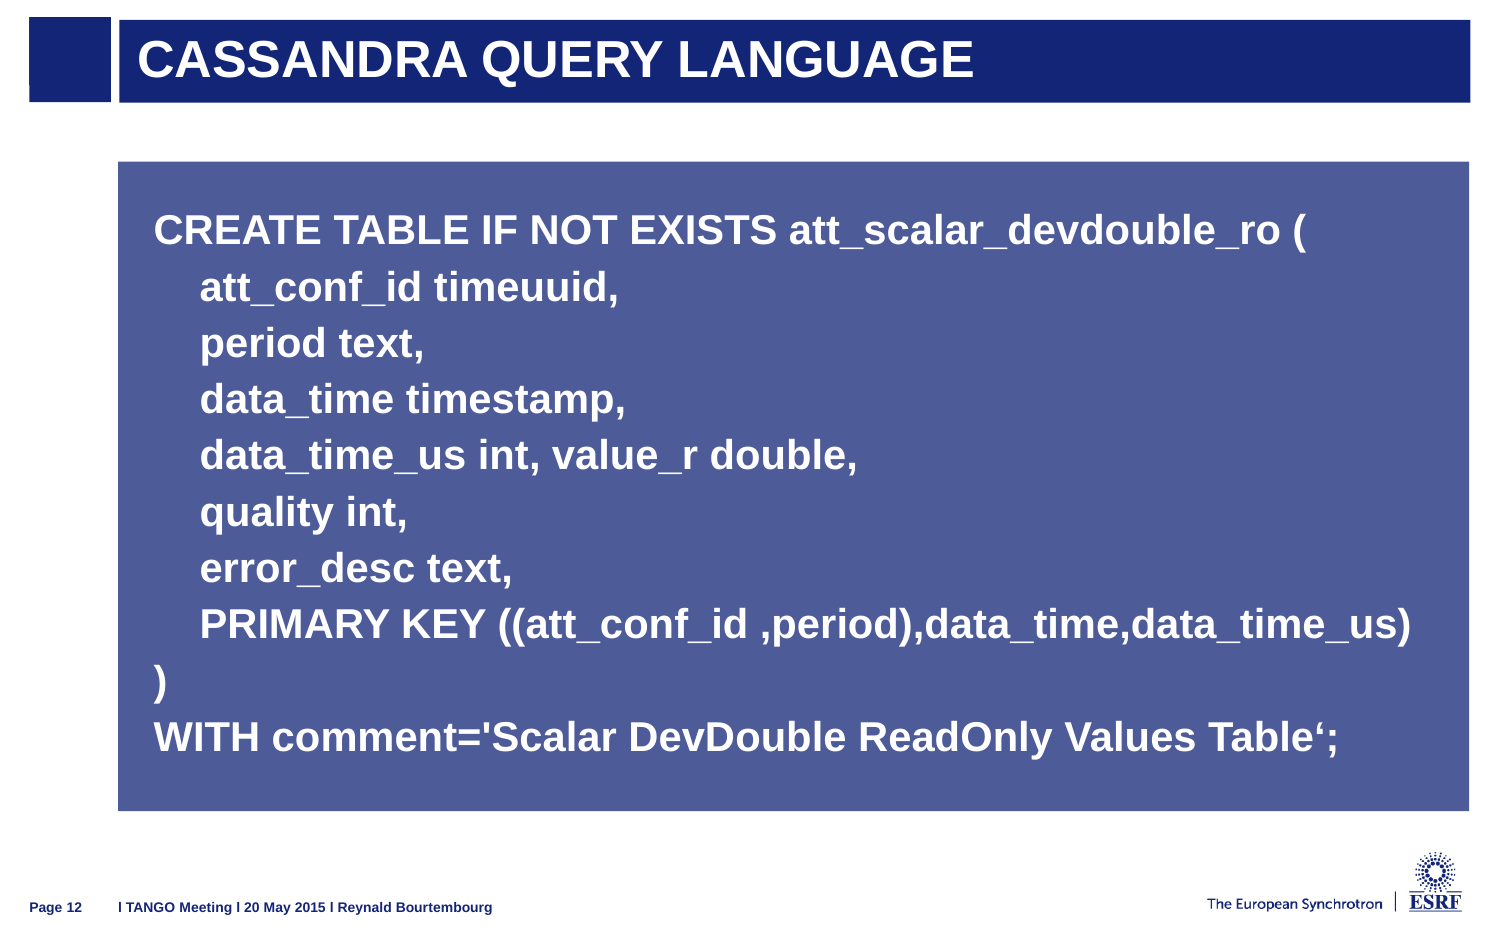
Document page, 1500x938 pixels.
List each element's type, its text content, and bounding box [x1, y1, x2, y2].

slide_number Page 12 [29, 886, 98, 916]
list CREATE TABLE IF NOT EXISTS att_scalar_devdouble_ro ( att_conf_id timeuuid, period text, data_time timestamp, data_time_us int, value_r double, quality int, error_desc text, PRIMARY KEY ((att_conf_id ,period),data_time,data_time_us) ) WITH comment='Scalar DevDouble ReadOnly Values Table‘; [118, 161, 1470, 812]
title Cassandra Query Language [119, 19, 1471, 103]
picture [1175, 831, 1500, 938]
footer l TANGO Meeting l 20 May 2015 l Reynald Bourtembourg [118, 886, 1122, 916]
